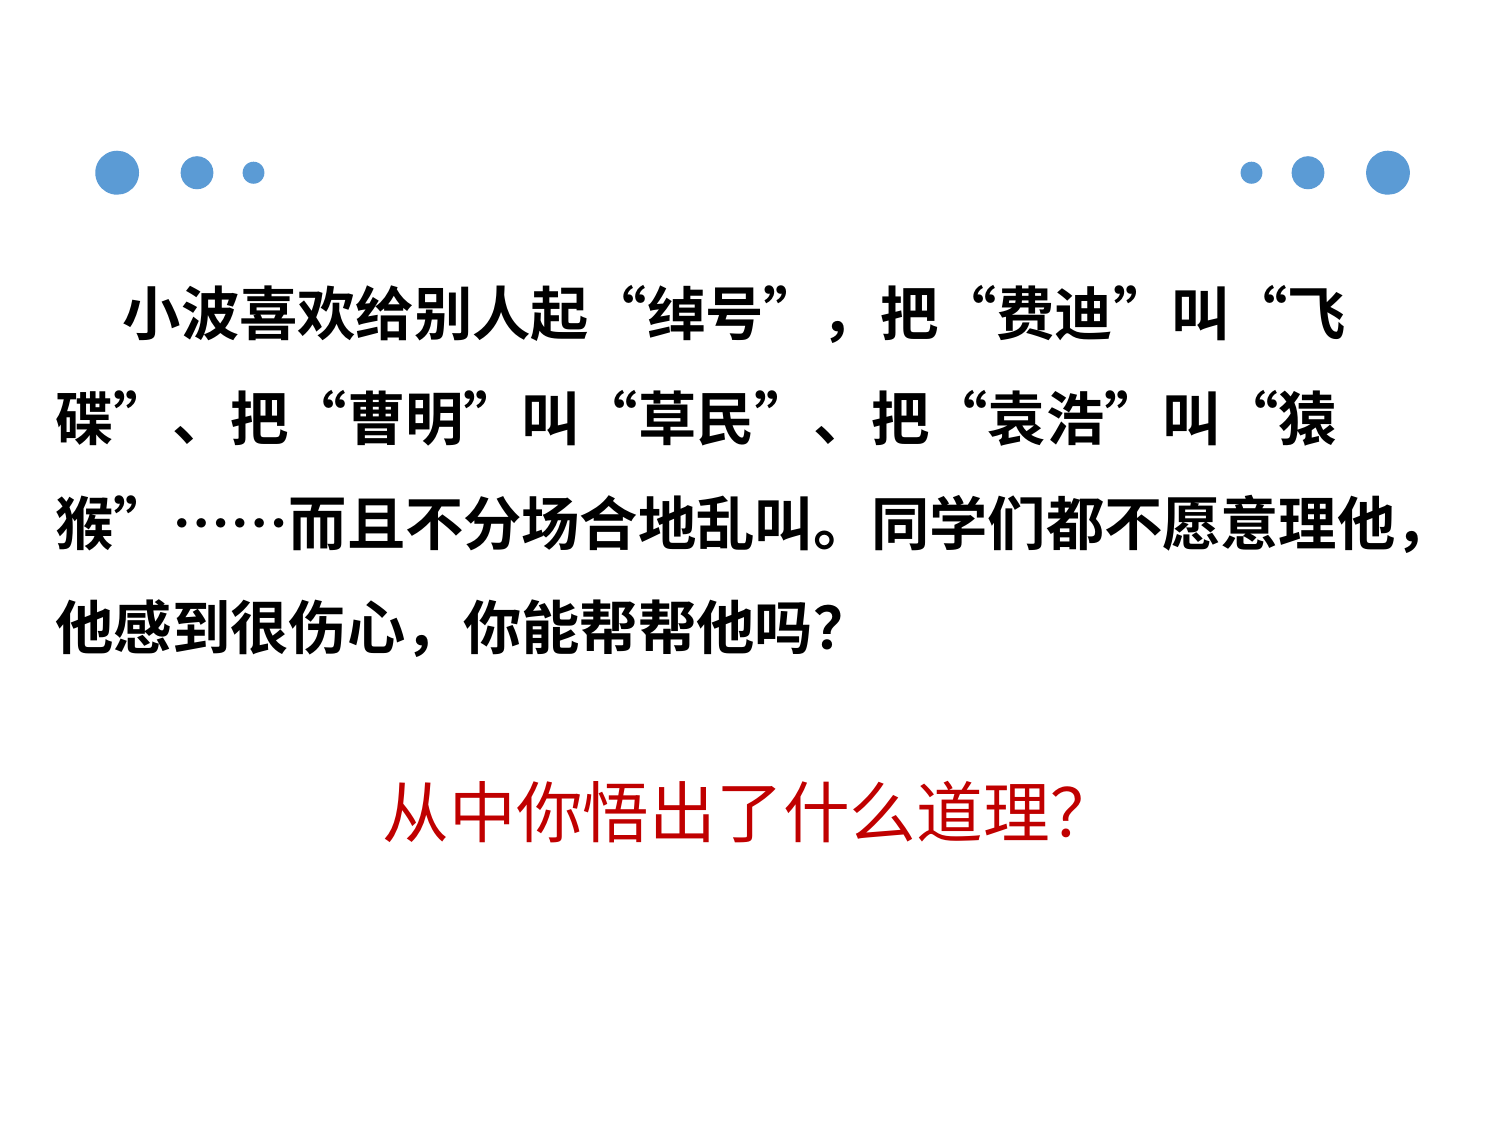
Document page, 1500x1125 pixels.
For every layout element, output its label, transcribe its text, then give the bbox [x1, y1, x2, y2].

text_box 从中你悟出了什么道理？ [368, 763, 1132, 858]
text_box 小波喜欢给别人起“绰号”，把“费迪”叫“飞碟”、把“曹明”叫“草民”、把“袁浩”叫“猿猴”……而且不分场合地乱叫。同学们都不愿意理他，他感到很伤心，你能帮帮他吗？ [41, 234, 1459, 669]
